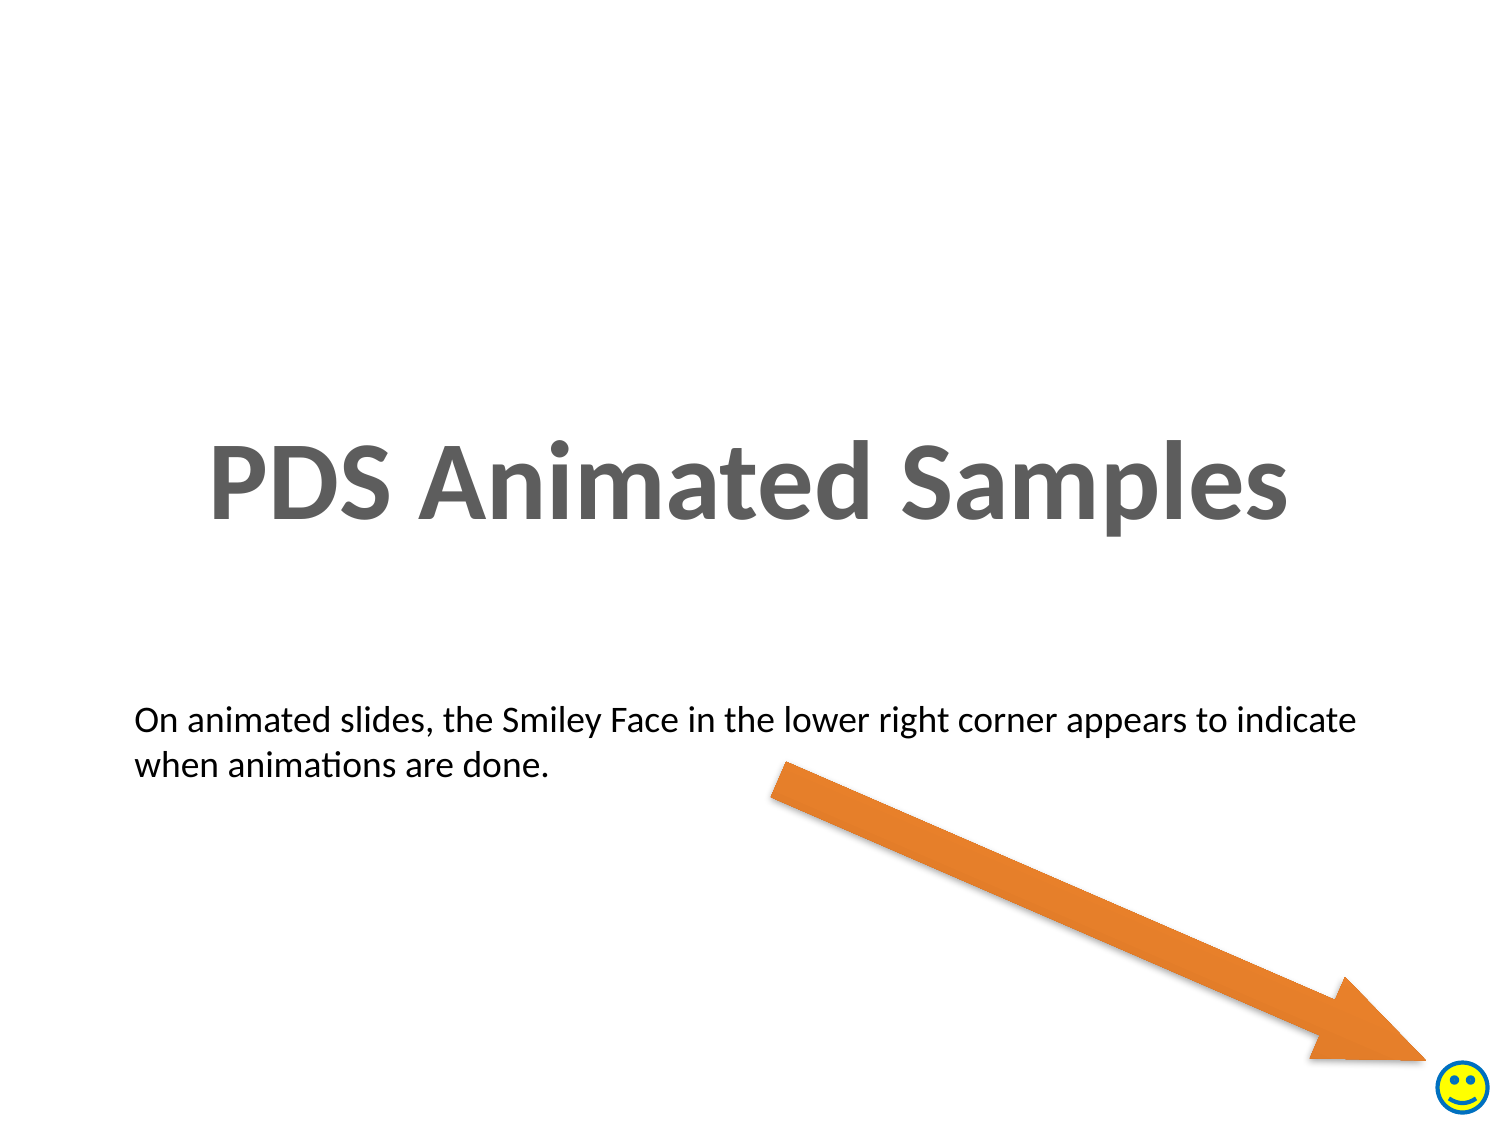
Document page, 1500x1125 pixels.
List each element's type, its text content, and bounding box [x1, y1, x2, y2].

text_box [1435, 1060, 1490, 1115]
text_box [770, 761, 1426, 1061]
text_box On animated slides, the Smiley Face in the lower right corner appears to indicate when animations are done. [119, 687, 1374, 793]
text_box PDS Animated Samples [0, 399, 1500, 550]
